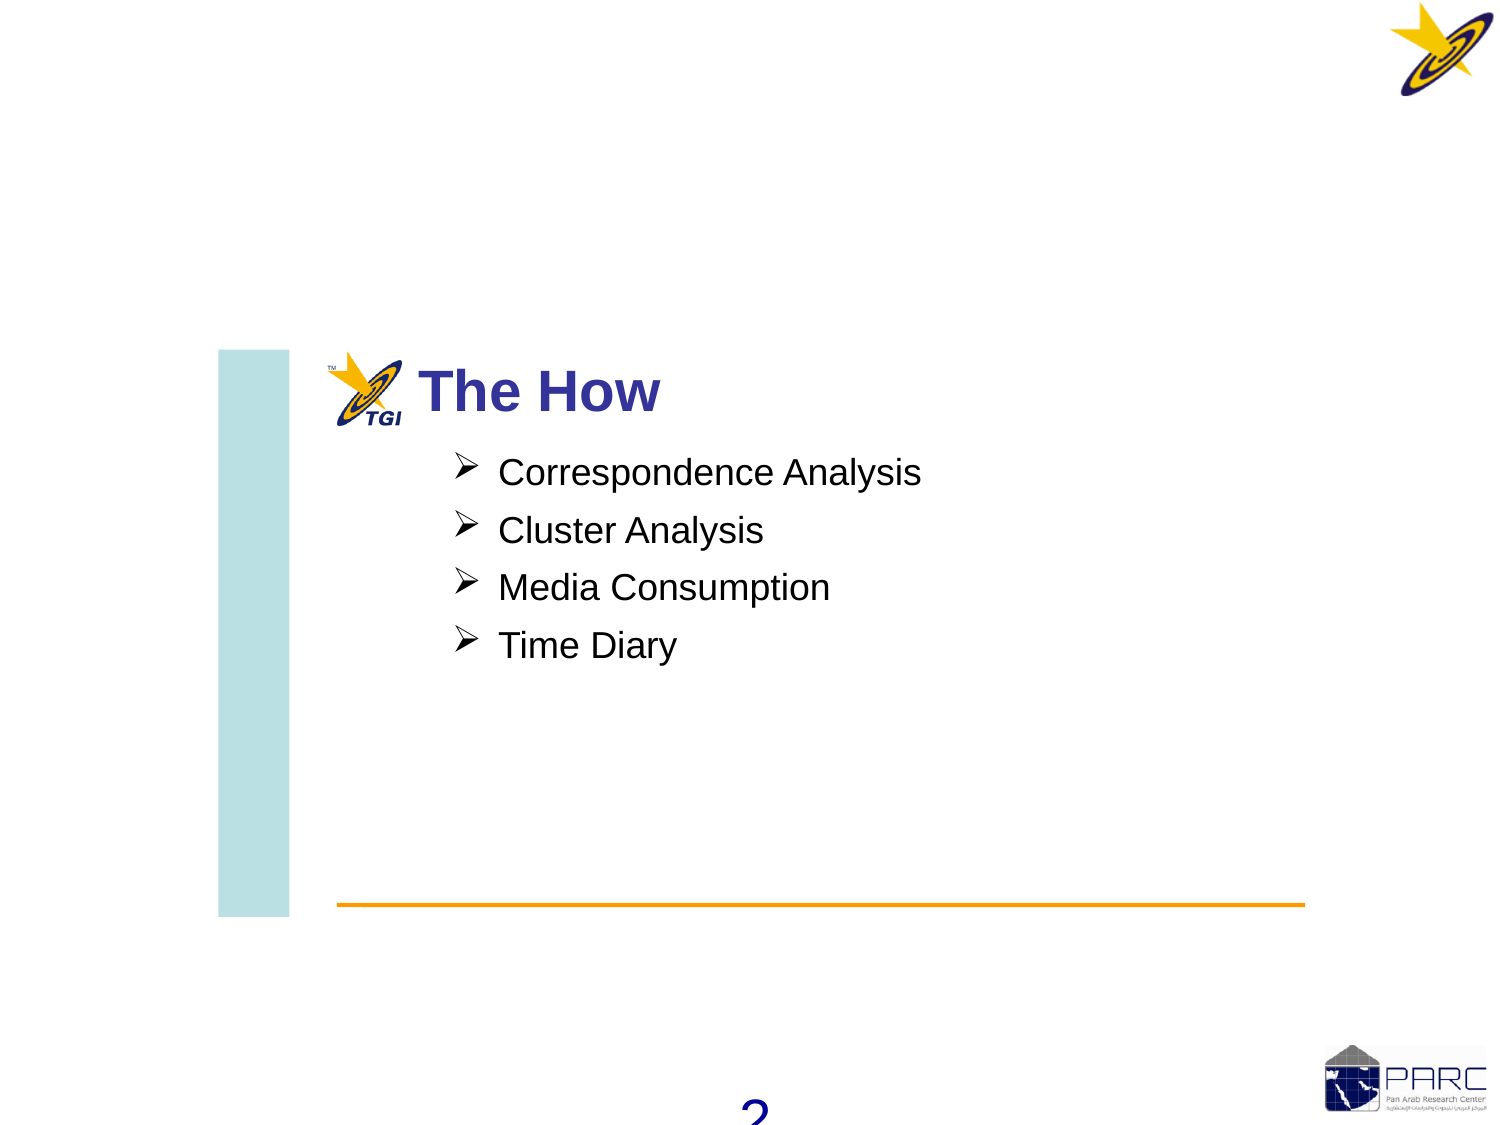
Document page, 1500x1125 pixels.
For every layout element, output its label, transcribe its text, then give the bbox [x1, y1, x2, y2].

text_box 23 [714, 1074, 798, 1125]
text_box Correspondence Analysis Cluster Analysis Media Consumption Time Diary [437, 440, 1050, 674]
picture [1385, 0, 1498, 100]
text_box [218, 349, 290, 917]
picture [1320, 1045, 1494, 1118]
list The How [312, 276, 1251, 602]
picture [327, 351, 402, 426]
